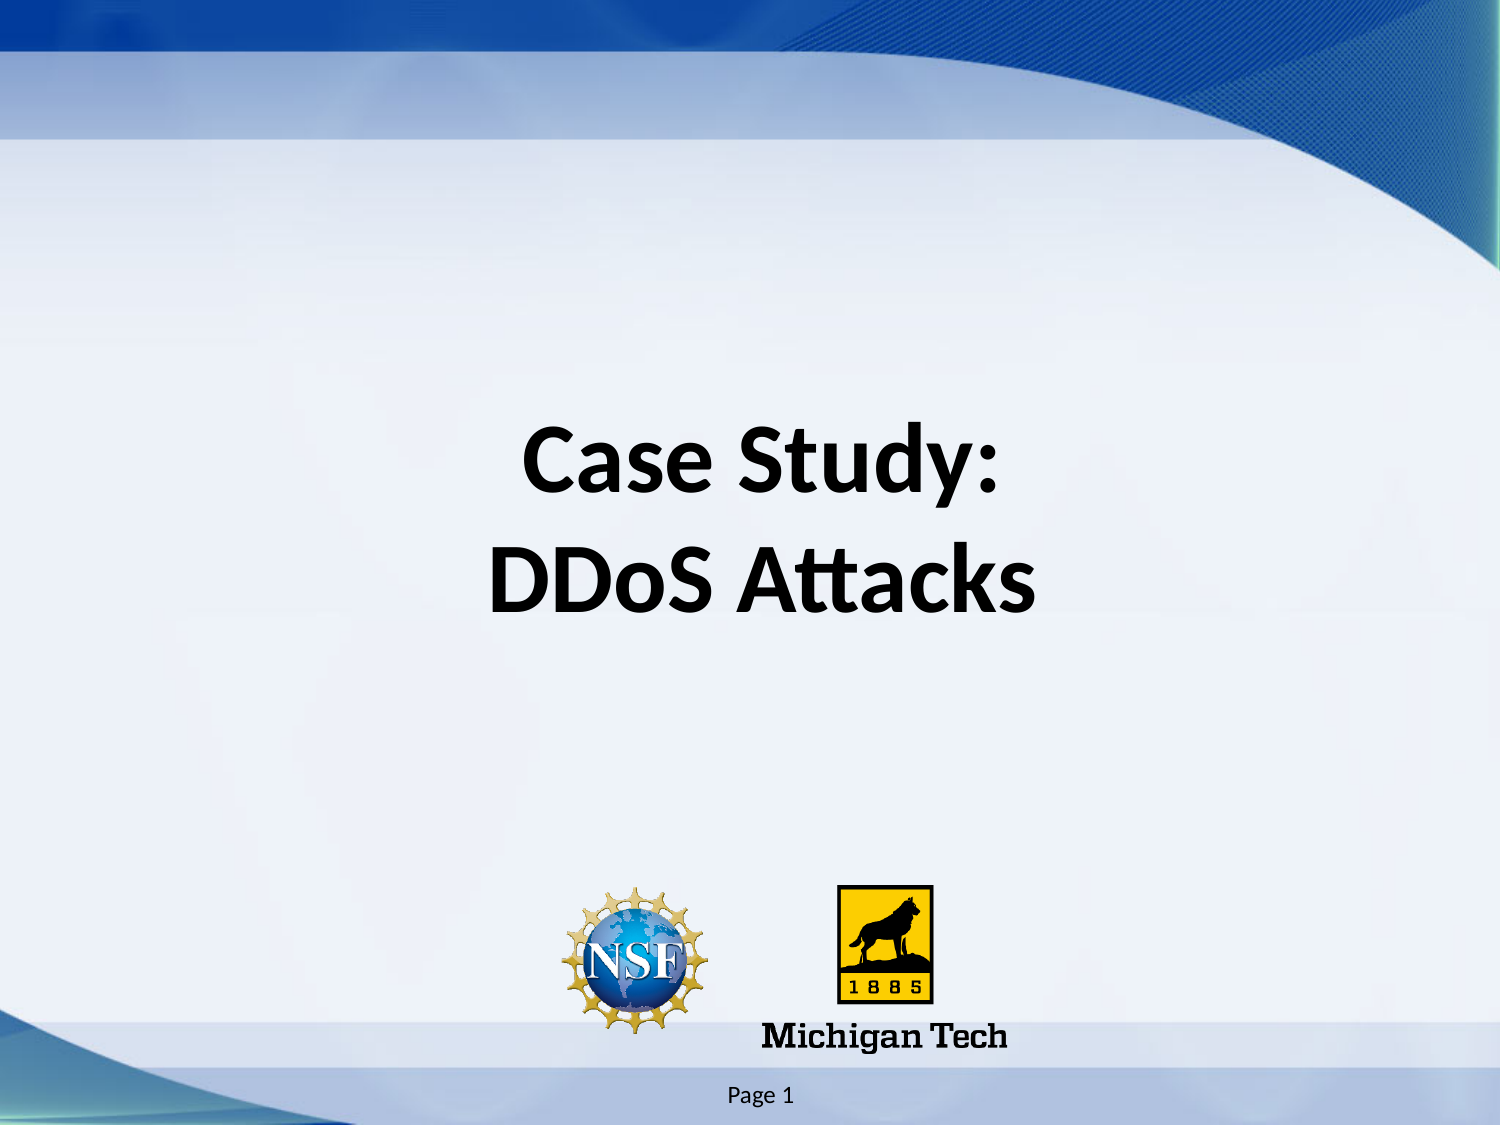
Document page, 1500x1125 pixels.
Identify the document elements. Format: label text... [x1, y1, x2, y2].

title Case Study: DDoS Attacks [125, 249, 1400, 776]
picture [0, 0, 1500, 1125]
